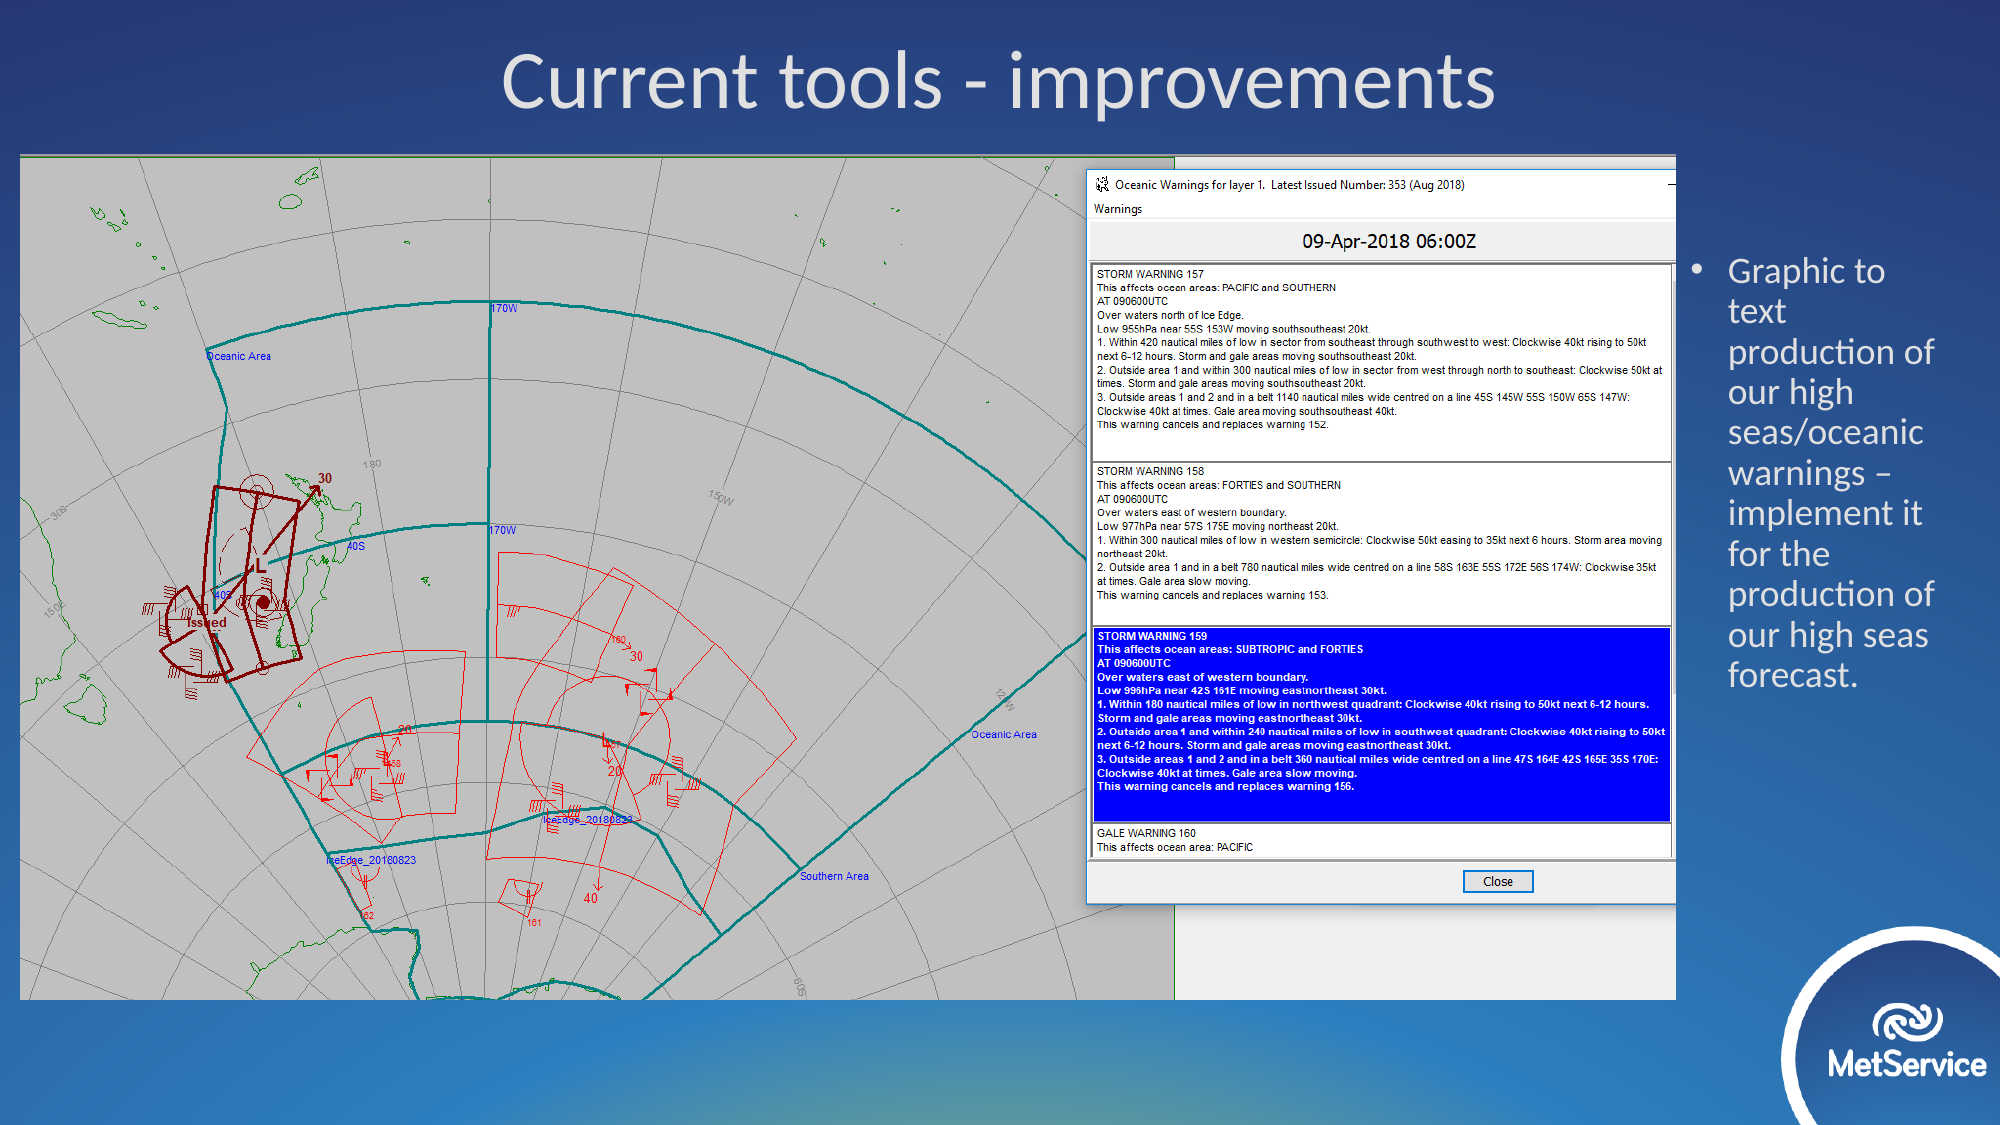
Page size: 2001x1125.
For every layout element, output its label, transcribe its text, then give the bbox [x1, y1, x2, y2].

picture [0, 0, 2000, 1125]
title Current tools - improvements [304, 9, 1696, 135]
list Graphic to text production of our high seas/oceanic warnings – implement it for the production of our high seas forecast. [1680, 243, 1969, 882]
